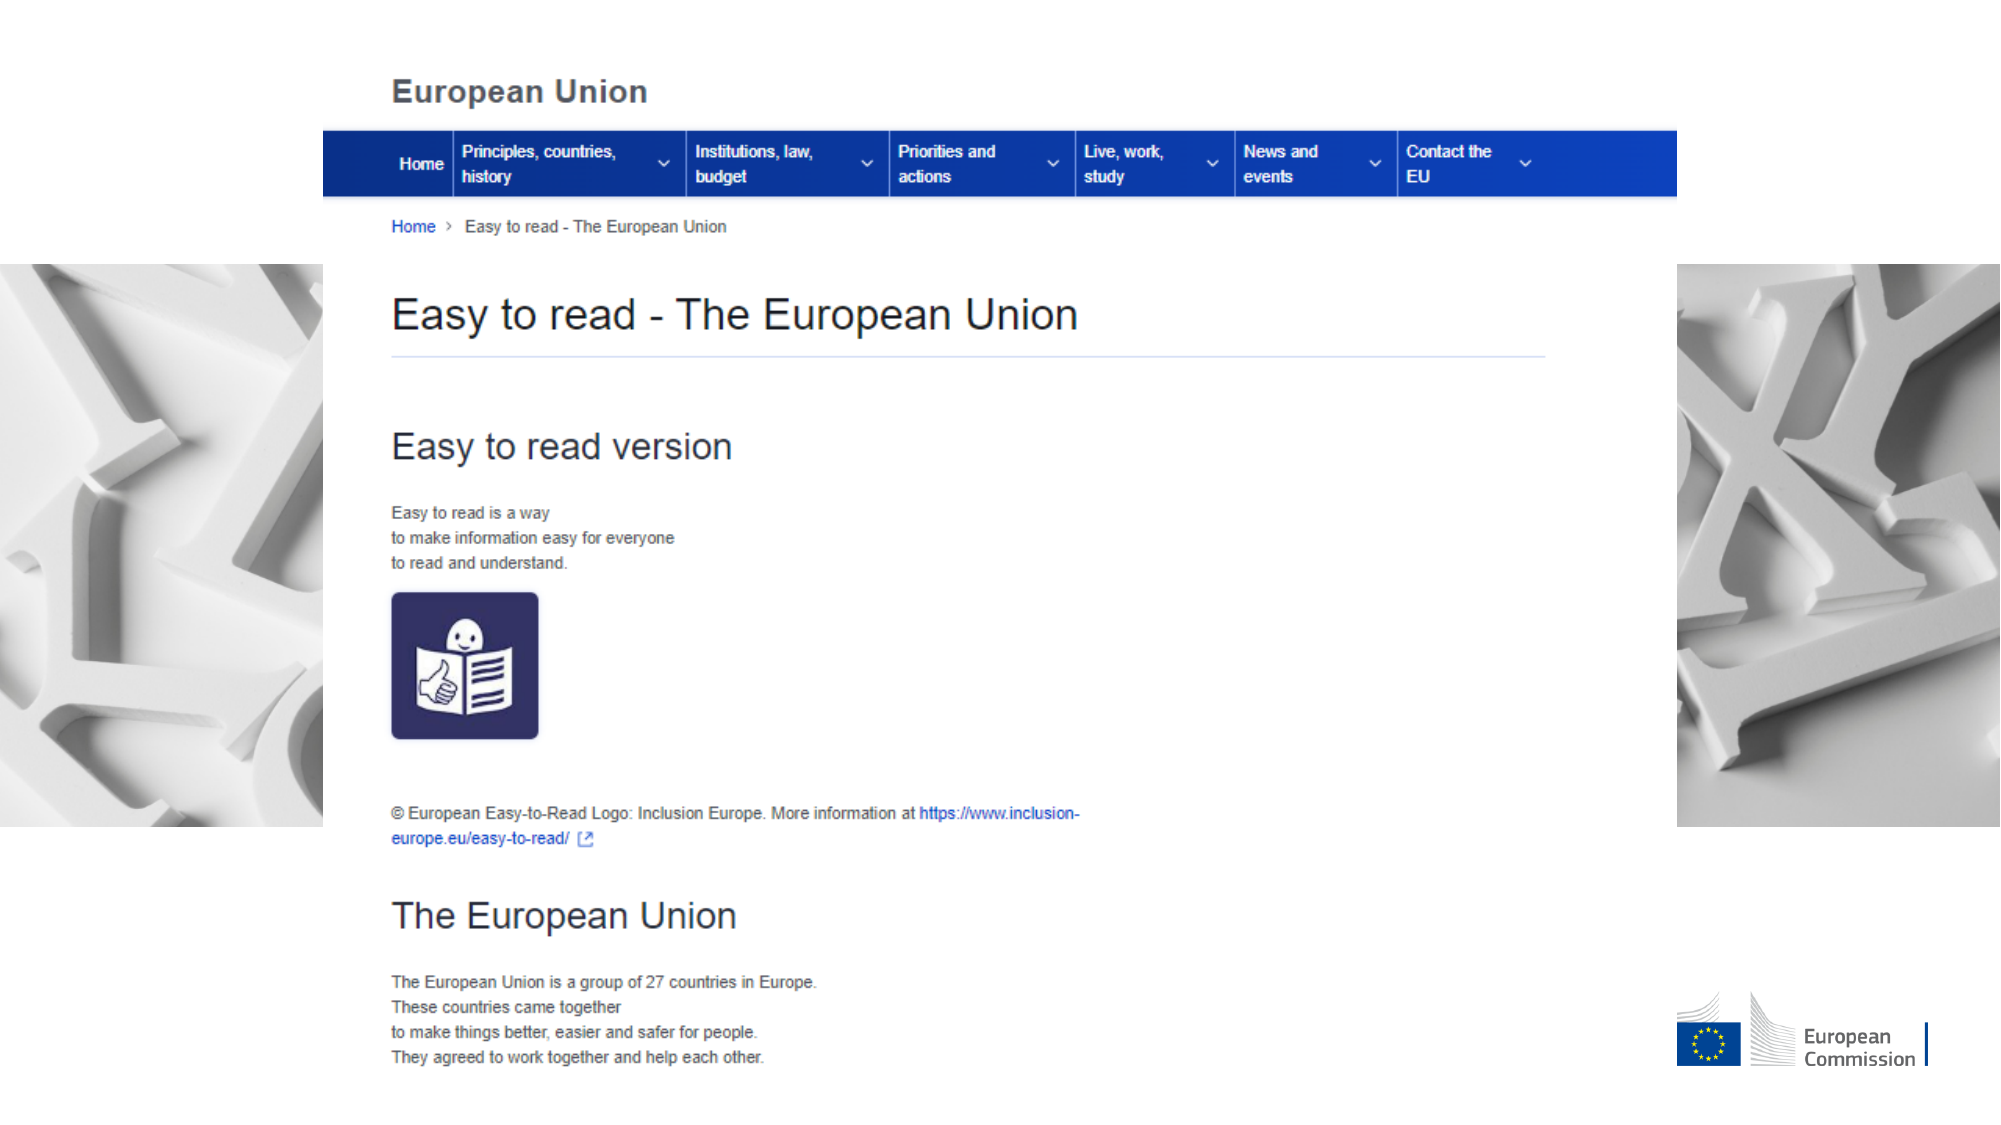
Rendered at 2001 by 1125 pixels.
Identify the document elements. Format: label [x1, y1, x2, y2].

picture [0, 56, 2000, 1069]
